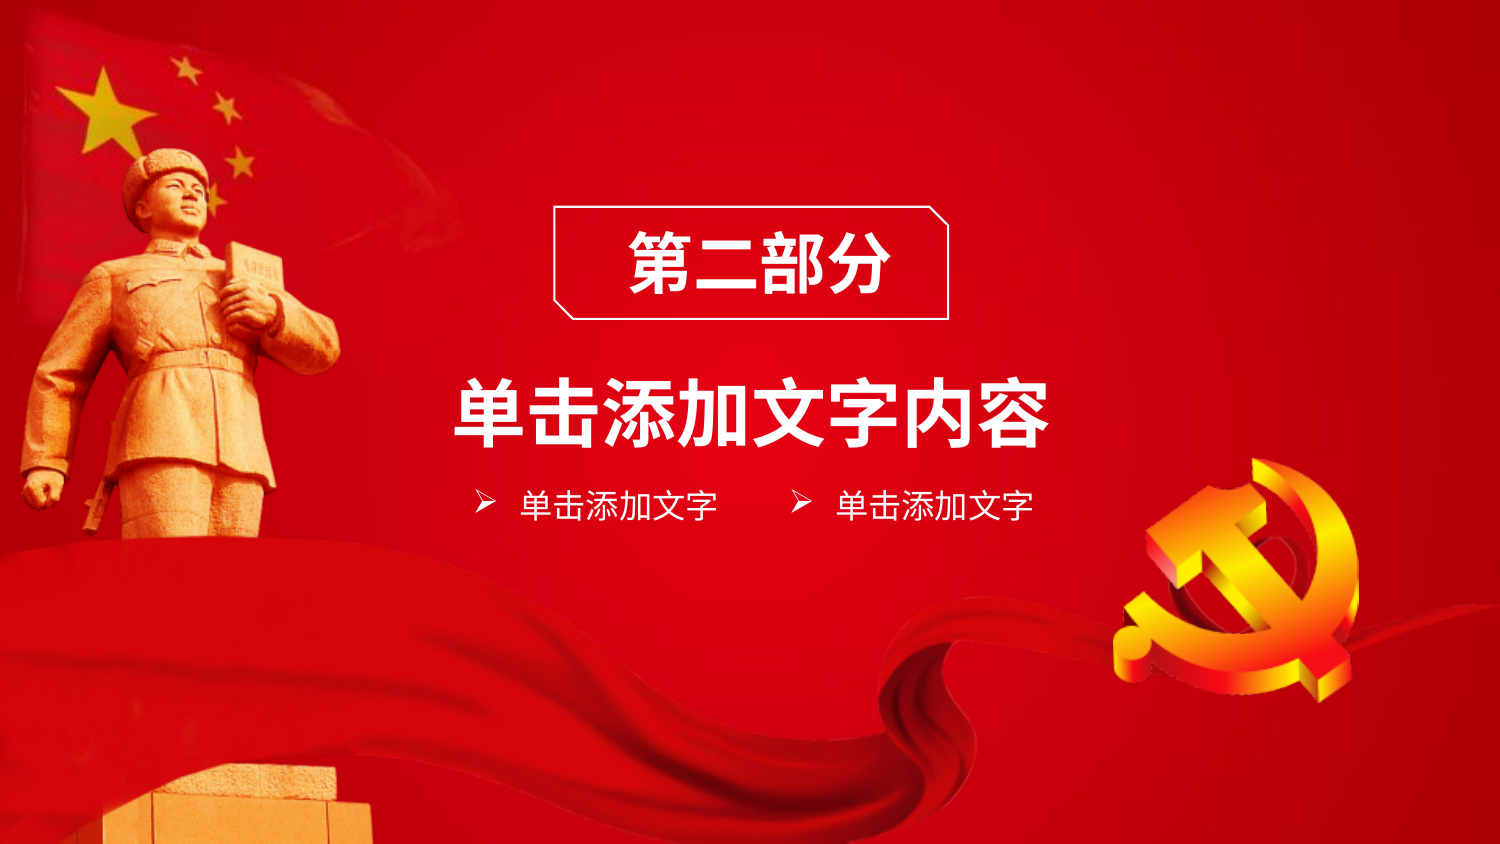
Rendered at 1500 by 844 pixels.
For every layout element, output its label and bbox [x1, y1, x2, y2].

text_box [554, 206, 949, 319]
picture [0, 0, 1500, 844]
